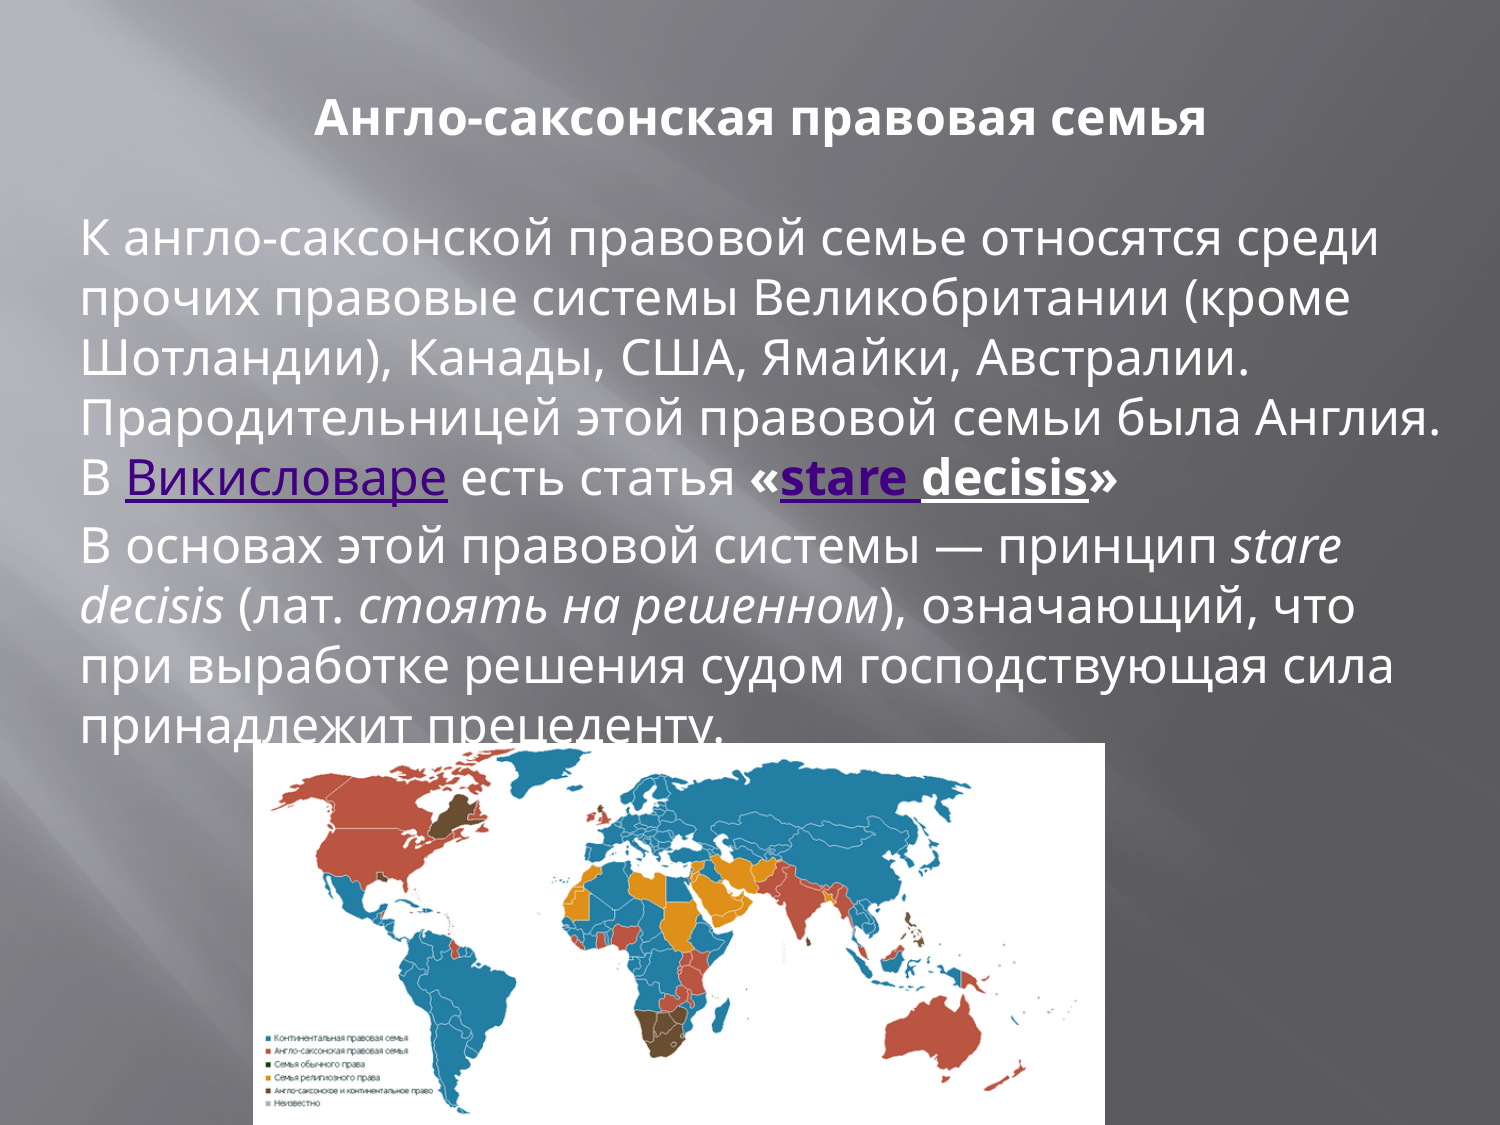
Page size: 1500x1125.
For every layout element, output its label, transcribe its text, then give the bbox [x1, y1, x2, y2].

text_box Англо-саксонская правовая семья К англо-саксонской правовой семье относятся среди прочих правовые системы Великобритании (кроме Шотландии), Канады, США, Ямайки, Австралии. Прародительницей этой правовой семьи была Англия. В Викисловаре есть статья «stare decisis» В основах этой правовой системы — принцип stare decisis (лат. стоять на решенном), означающий, что при выработке решения судом господствующая сила принадлежит прецеденту. [64, 78, 1459, 942]
picture [253, 743, 1105, 1125]
